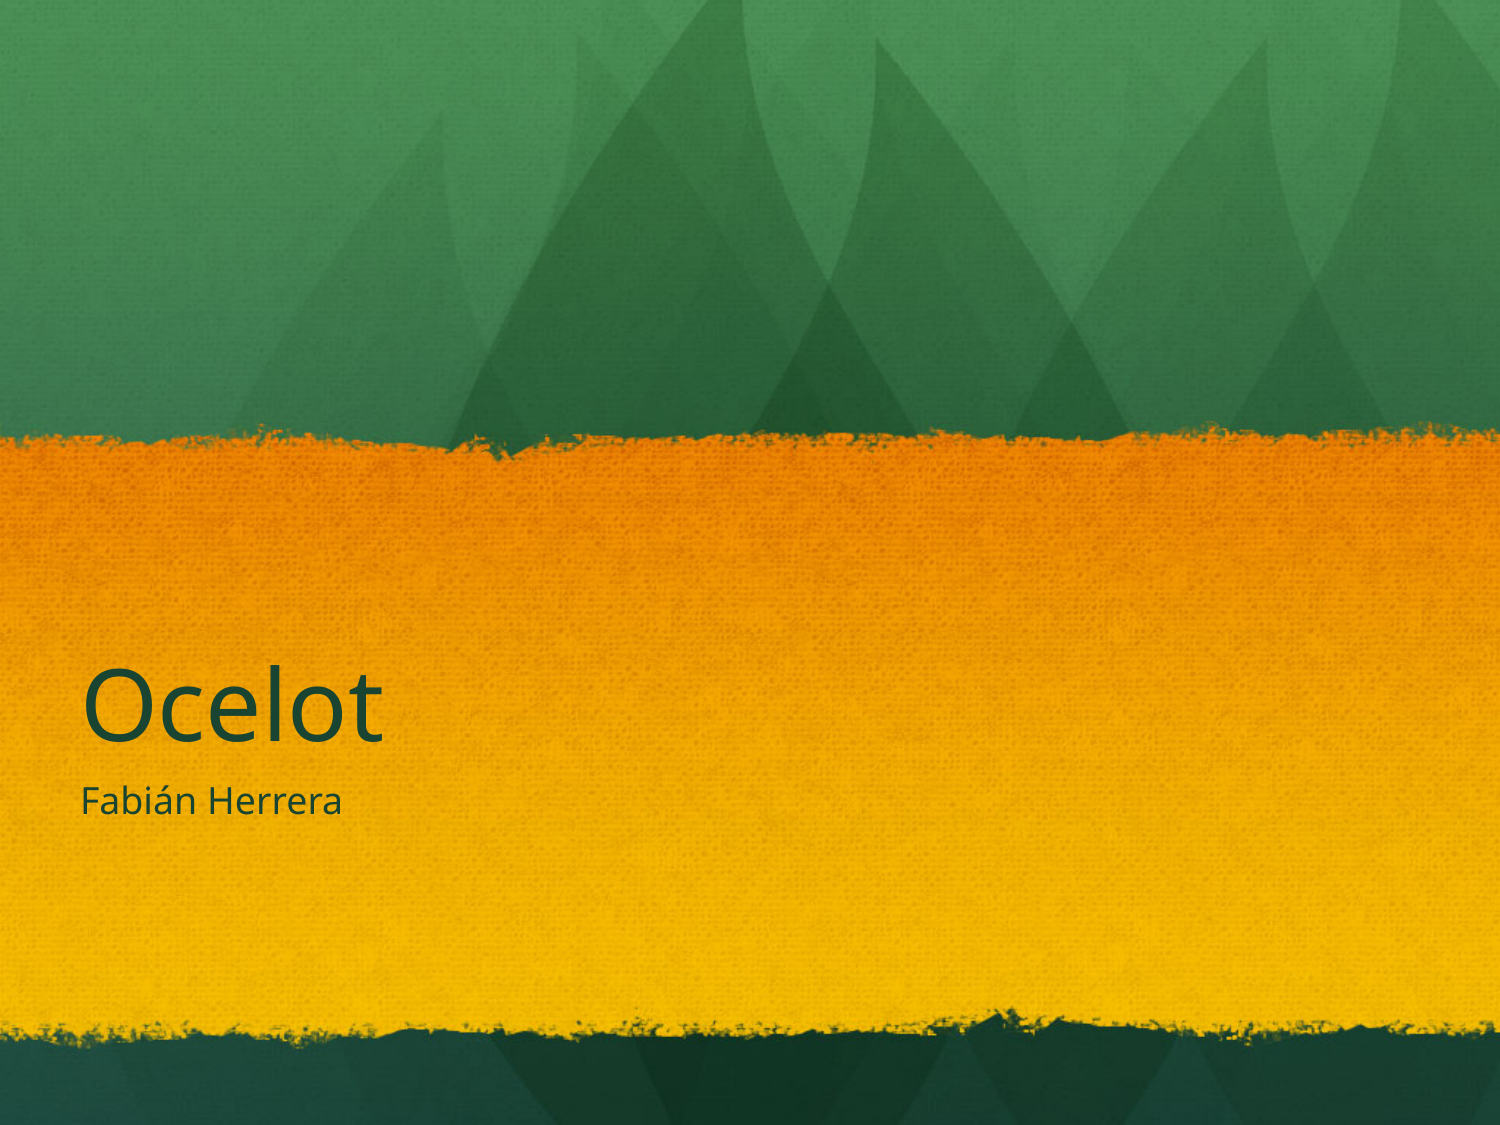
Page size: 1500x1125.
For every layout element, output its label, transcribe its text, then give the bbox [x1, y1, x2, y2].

picture [0, 0, 1500, 1125]
subtitle Fabián Herrera [64, 769, 1246, 932]
title Ocelot [64, 464, 1246, 769]
